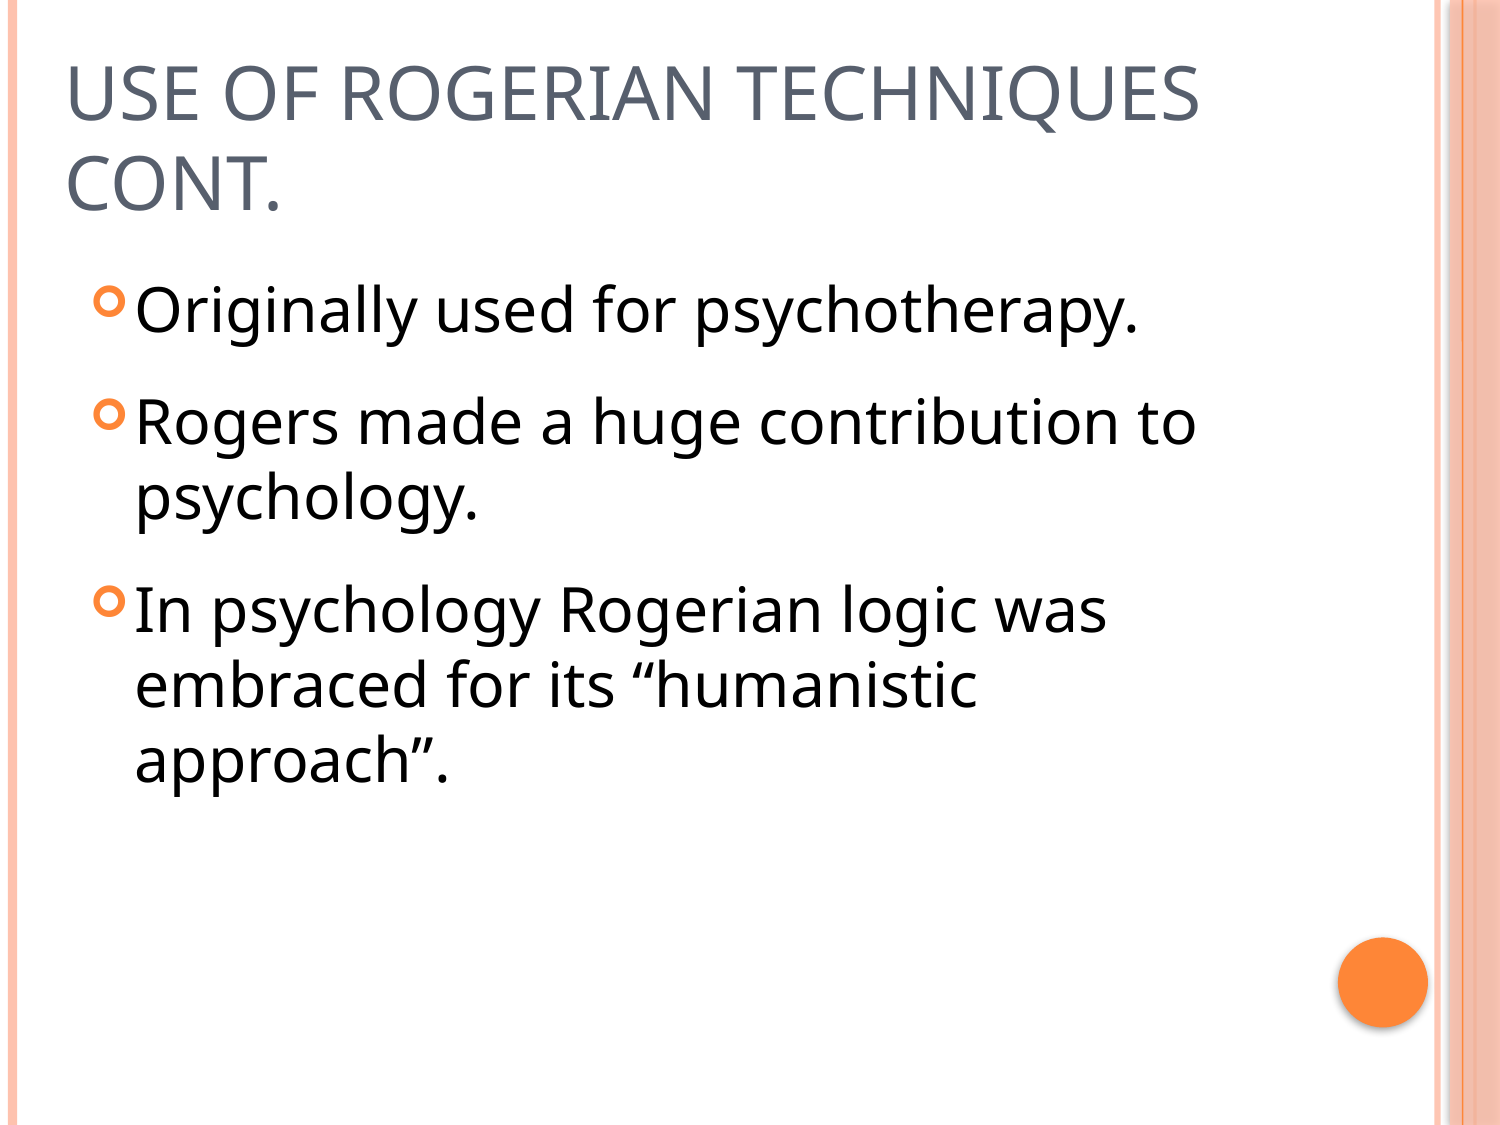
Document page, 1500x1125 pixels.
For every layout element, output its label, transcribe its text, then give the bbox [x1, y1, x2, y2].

list Originally used for psychotherapy. Rogers made a huge contribution to psychology. In psychology Rogerian logic was embraced for its “humanistic approach”. [75, 262, 1300, 1062]
title Use of Rogerian Techniques Cont. [50, 45, 1438, 233]
